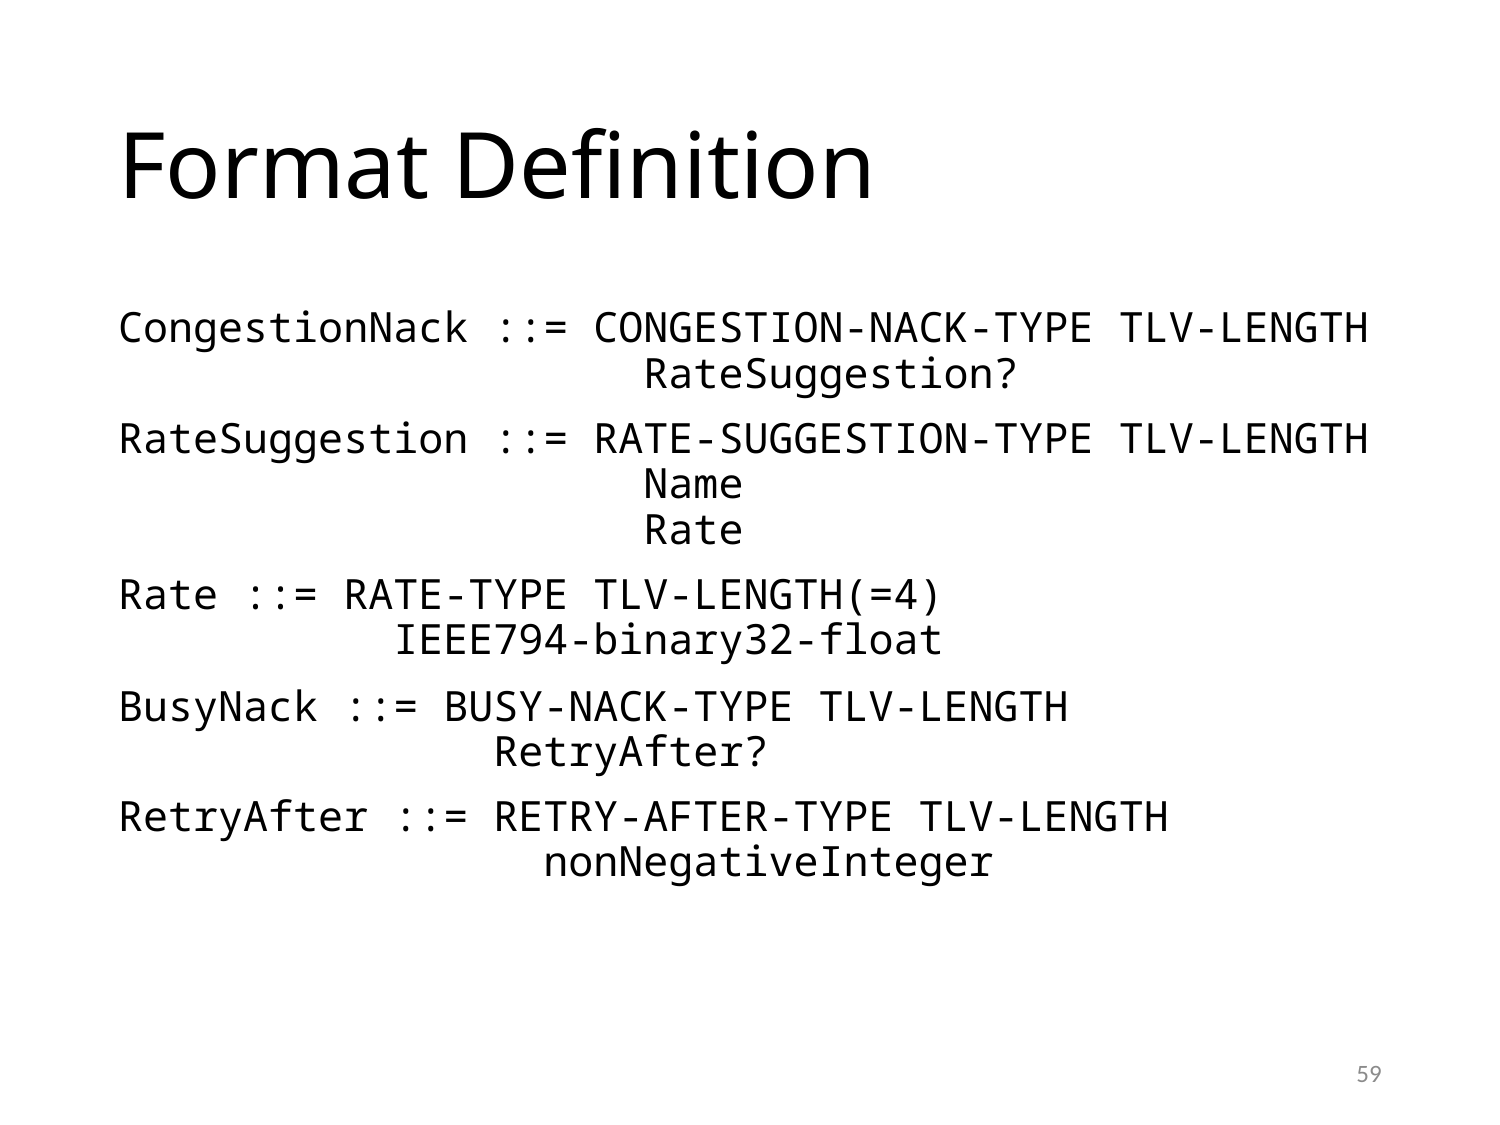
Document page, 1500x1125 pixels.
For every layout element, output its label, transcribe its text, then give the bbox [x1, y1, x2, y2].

title Format Definition [103, 59, 1397, 278]
slide_number 59 [1059, 1042, 1397, 1103]
list CongestionNack ::= CONGESTION-NACK-TYPE TLV-LENGTH RateSuggestion? RateSuggestion ::= RATE-SUGGESTION-TYPE TLV-LENGTH Name Rate Rate ::= RATE-TYPE TLV-LENGTH(=4) IEEE794-binary32-float BusyNack ::= BUSY-NACK-TYPE TLV-LENGTH RetryAfter? RetryAfter ::= RETRY-AFTER-TYPE TLV-LENGTH nonNegativeInteger [103, 299, 1397, 1014]
